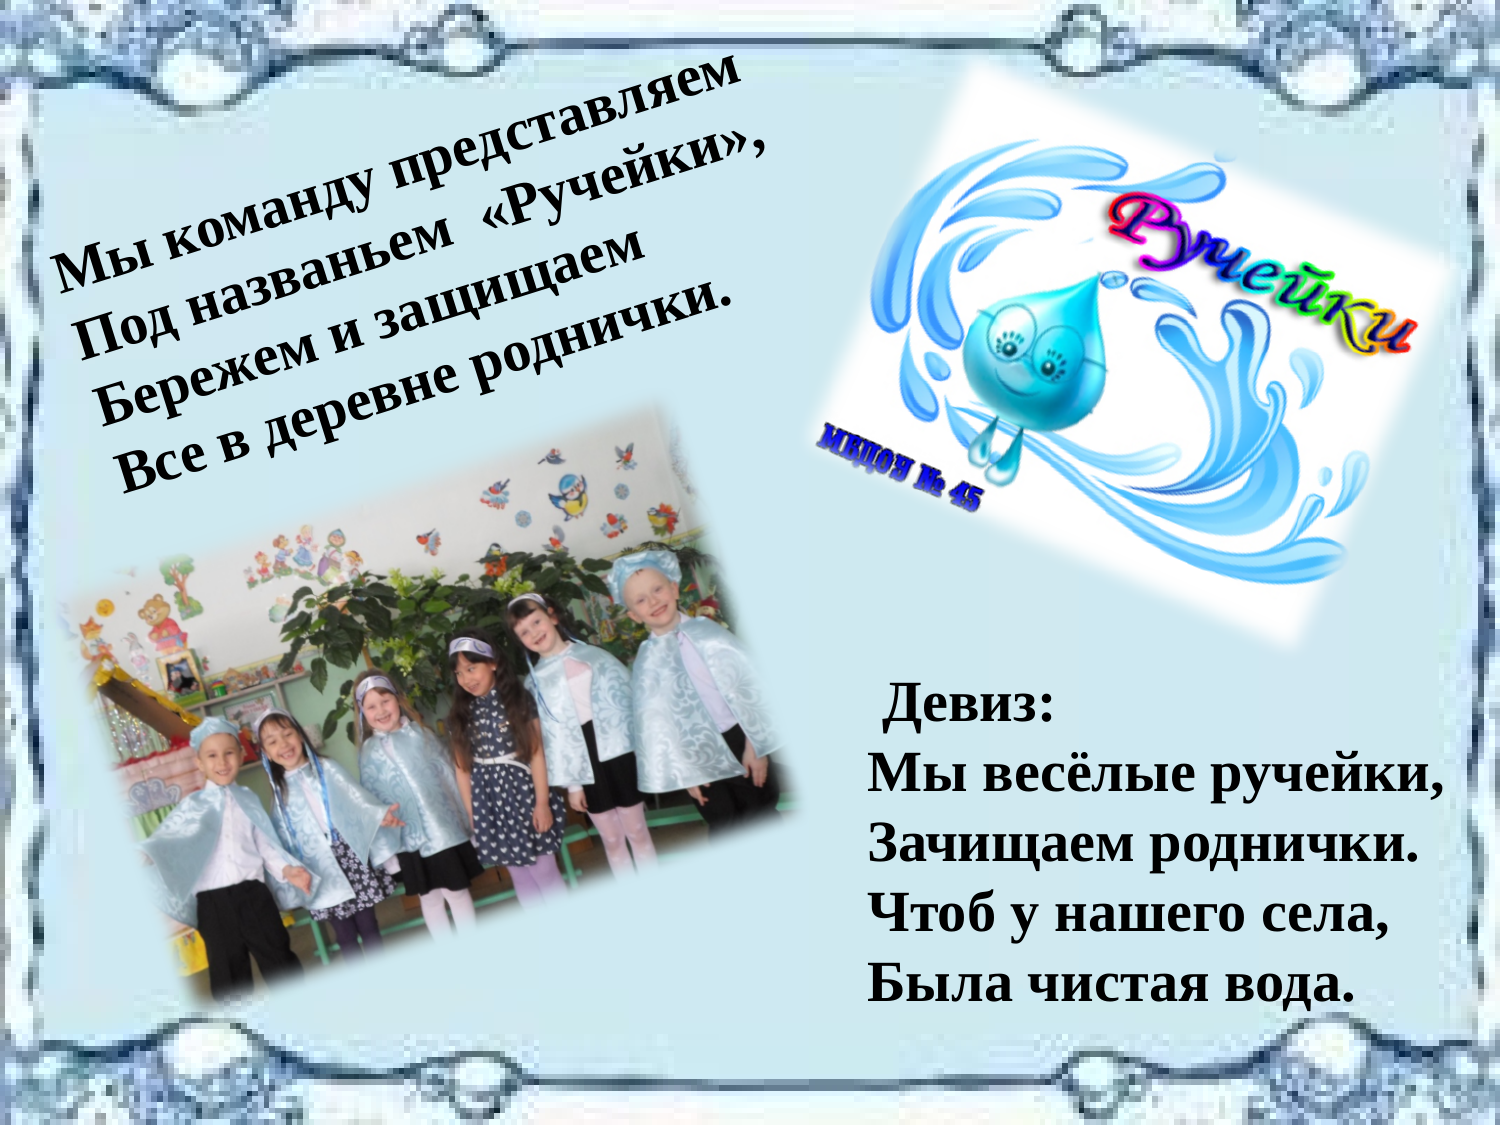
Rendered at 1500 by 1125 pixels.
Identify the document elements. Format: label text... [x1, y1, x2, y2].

picture [0, 0, 1500, 1125]
text_box Девиз: Мы весёлые ручейки, Зачищаем роднички. Чтоб у нашего села, Была чистая вода. [649, 656, 1490, 1091]
text_box Мы команду представляем Под названьем «Ручейки», Бережем и защищаем Все в деревне роднички. [26, 6, 840, 467]
